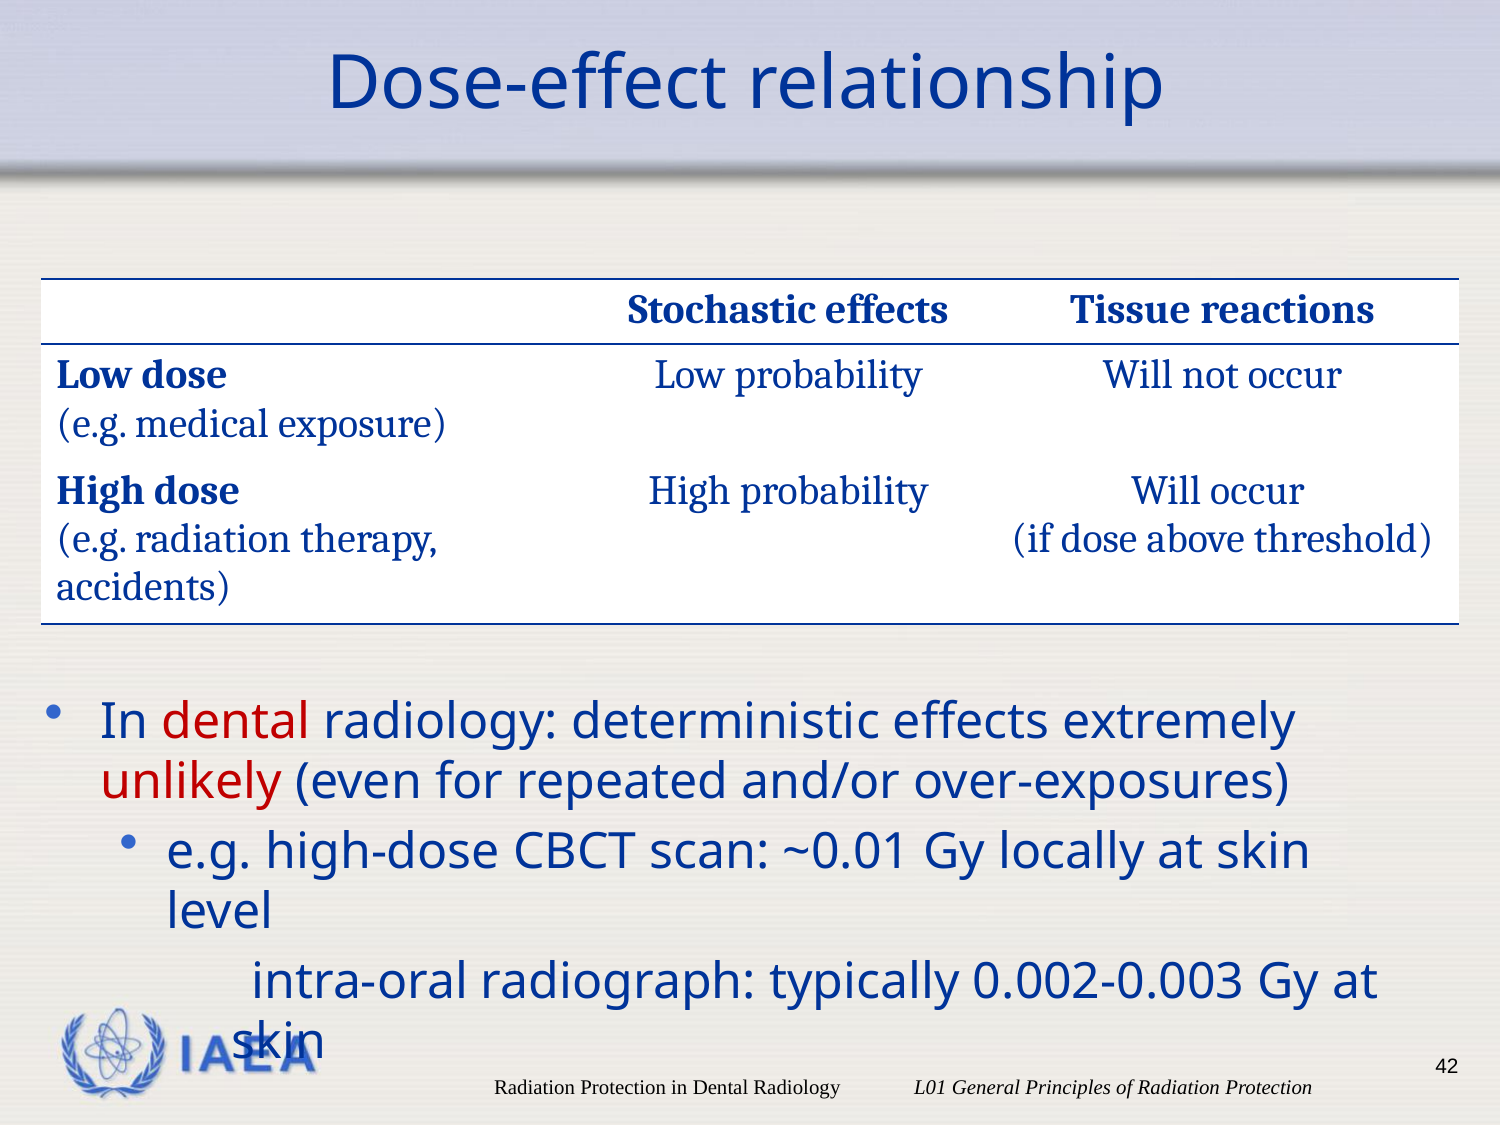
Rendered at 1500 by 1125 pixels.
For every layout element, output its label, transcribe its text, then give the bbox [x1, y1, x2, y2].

table_cell High dose (e.g. radiation therapy, accidents) [41, 459, 591, 623]
title Dose-effect relationship [46, 15, 1447, 142]
table_header Stochastic effects [591, 280, 986, 343]
list In dental radiology: deterministic effects extremely unlikely (even for repeated and/or over-exposures) e.g. high-dose CBCT scan: ~0.01 Gy locally at skin level intra-oral radiograph: typically 0.002-0.003 Gy at skin [29, 680, 1448, 988]
table_header Tissue reactions [986, 280, 1459, 343]
table_cell Low dose (e.g. medical exposure) [41, 345, 591, 459]
table_cell Low probability [591, 345, 986, 459]
slide_number 42 [1389, 1044, 1474, 1093]
table_cell High probability [591, 459, 986, 623]
picture [0, 0, 1500, 1125]
table_header [41, 280, 591, 343]
table_cell Will occur (if dose above threshold) [986, 459, 1459, 623]
table_cell Will not occur [986, 345, 1459, 459]
text_box Radiation Protection in Dental Radiology L01 General Principles of Radiation Protection [454, 1065, 1353, 1106]
